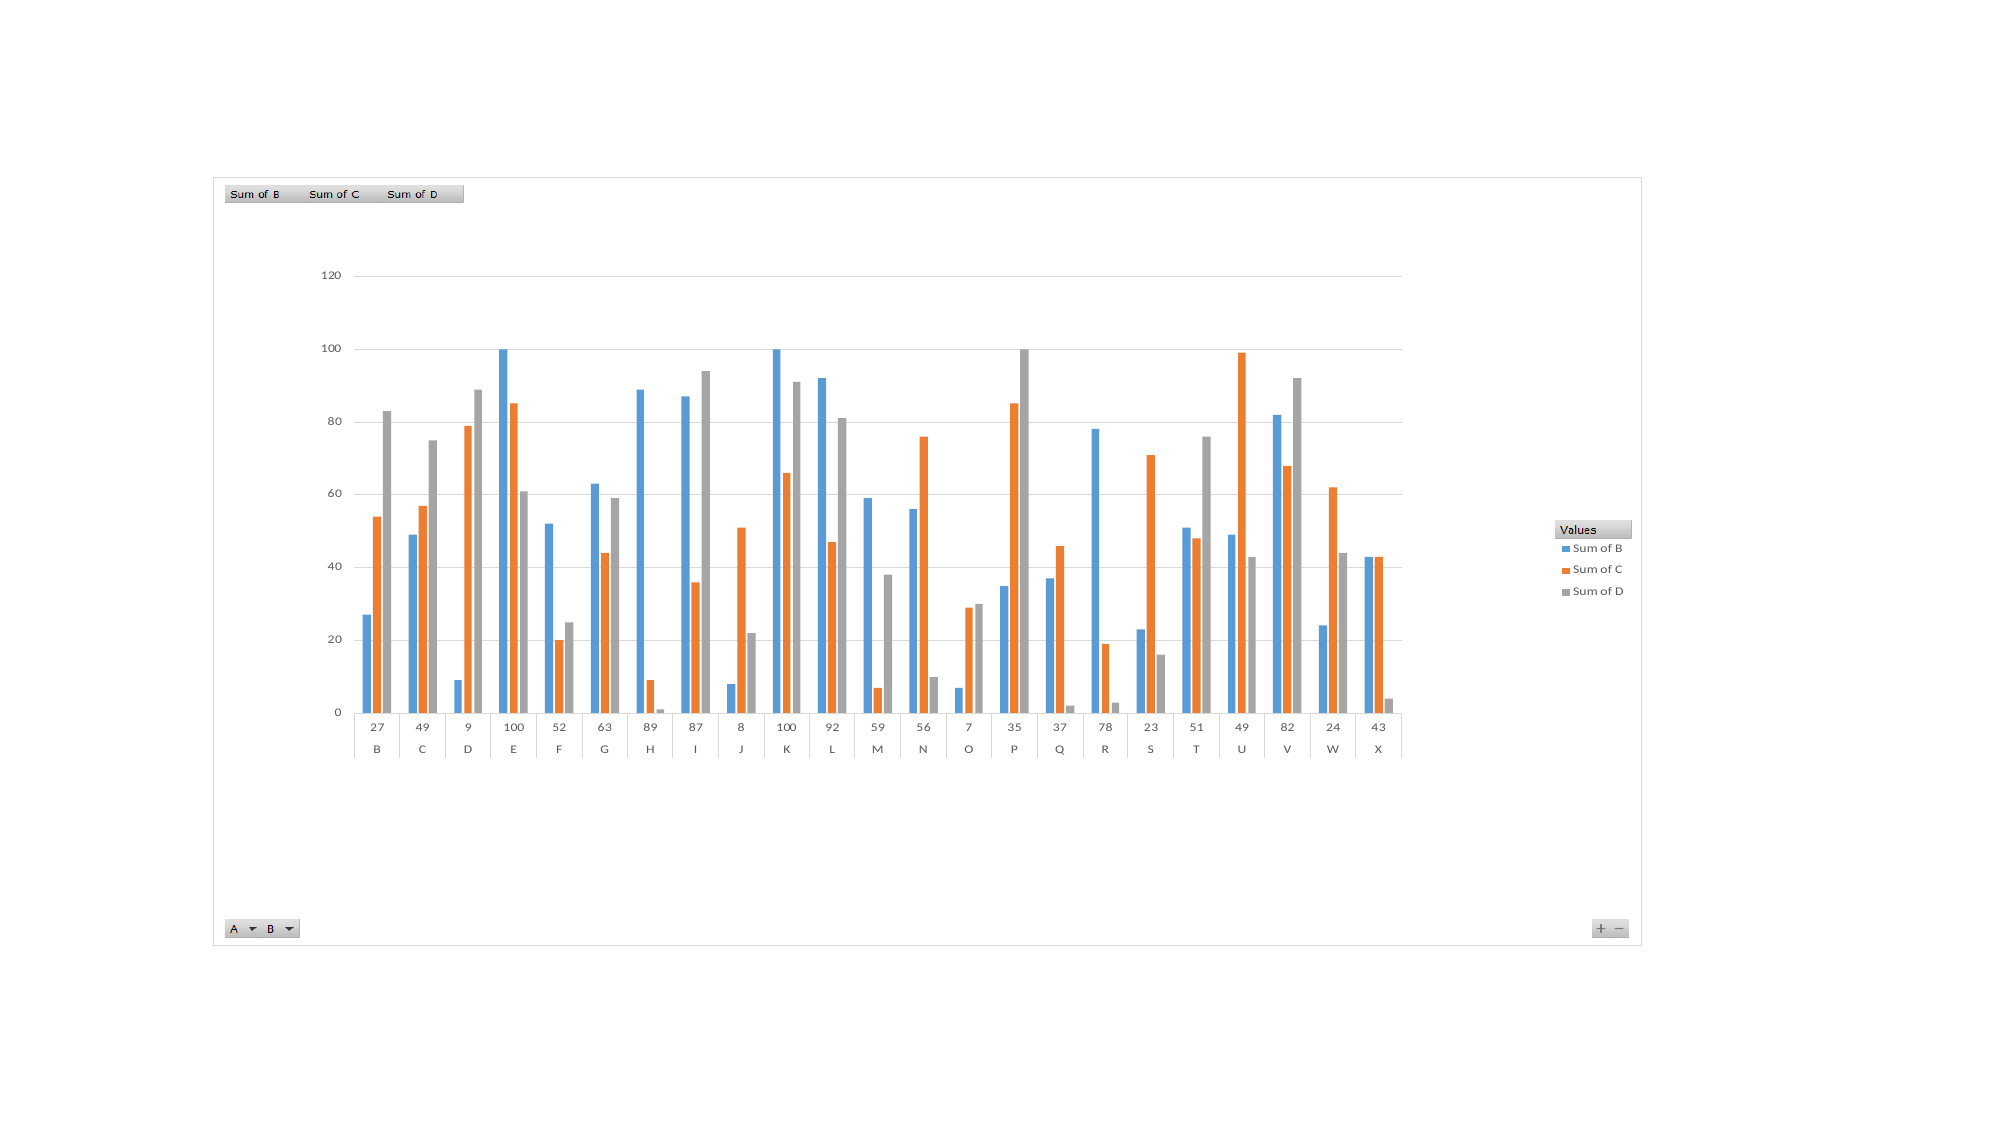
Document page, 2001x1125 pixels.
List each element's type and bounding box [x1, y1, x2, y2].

text_box [207, 172, 1650, 953]
